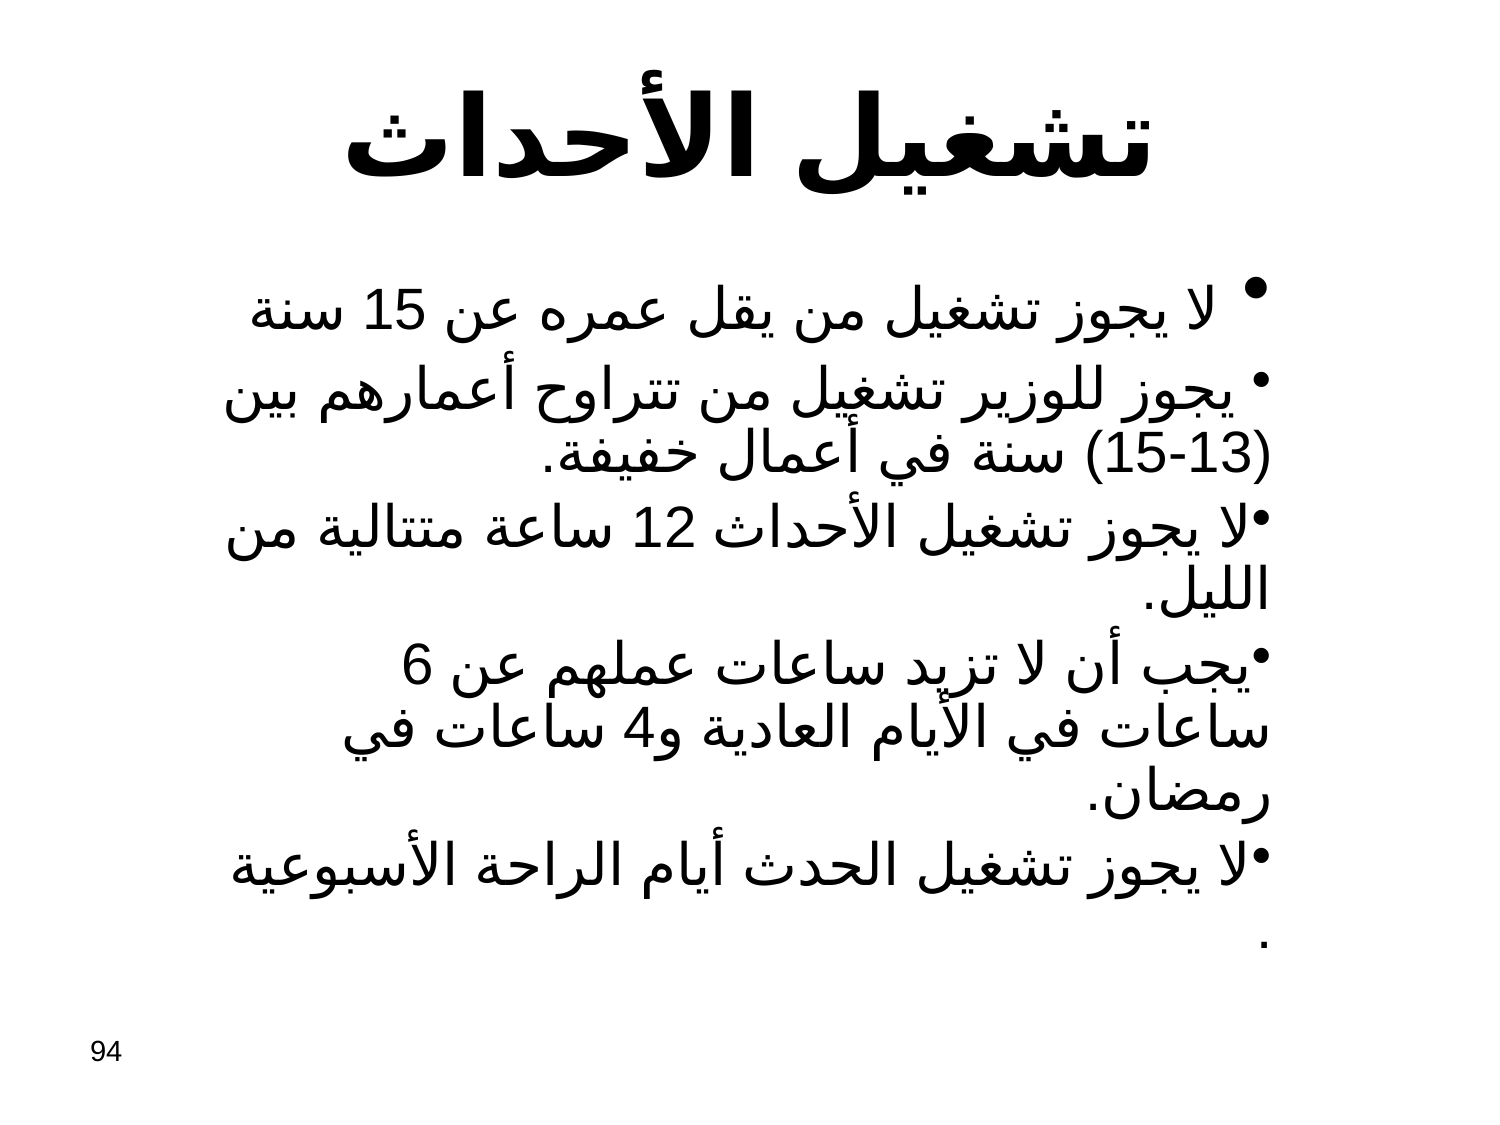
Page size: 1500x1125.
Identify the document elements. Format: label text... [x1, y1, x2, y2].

subtitle لا يجوز تشغيل من يقل عمره عن 15 سنة يجوز للوزير تشغيل من تتراوح أعمارهم بين (13-15) سنة في أعمال خفيفة. لا يجوز تشغيل الأحداث 12 ساعة متتالية من الليل. يجب أن لا تزيد ساعات عملهم عن 6 ساعات في الأيام العادية و4 ساعات في رمضان. لا يجوز تشغيل الحدث أيام الراحة الأسبوعية . [199, 249, 1288, 988]
slide_number 94 [74, 1024, 426, 1103]
title تشغيل الأحداث [112, 49, 1388, 213]
